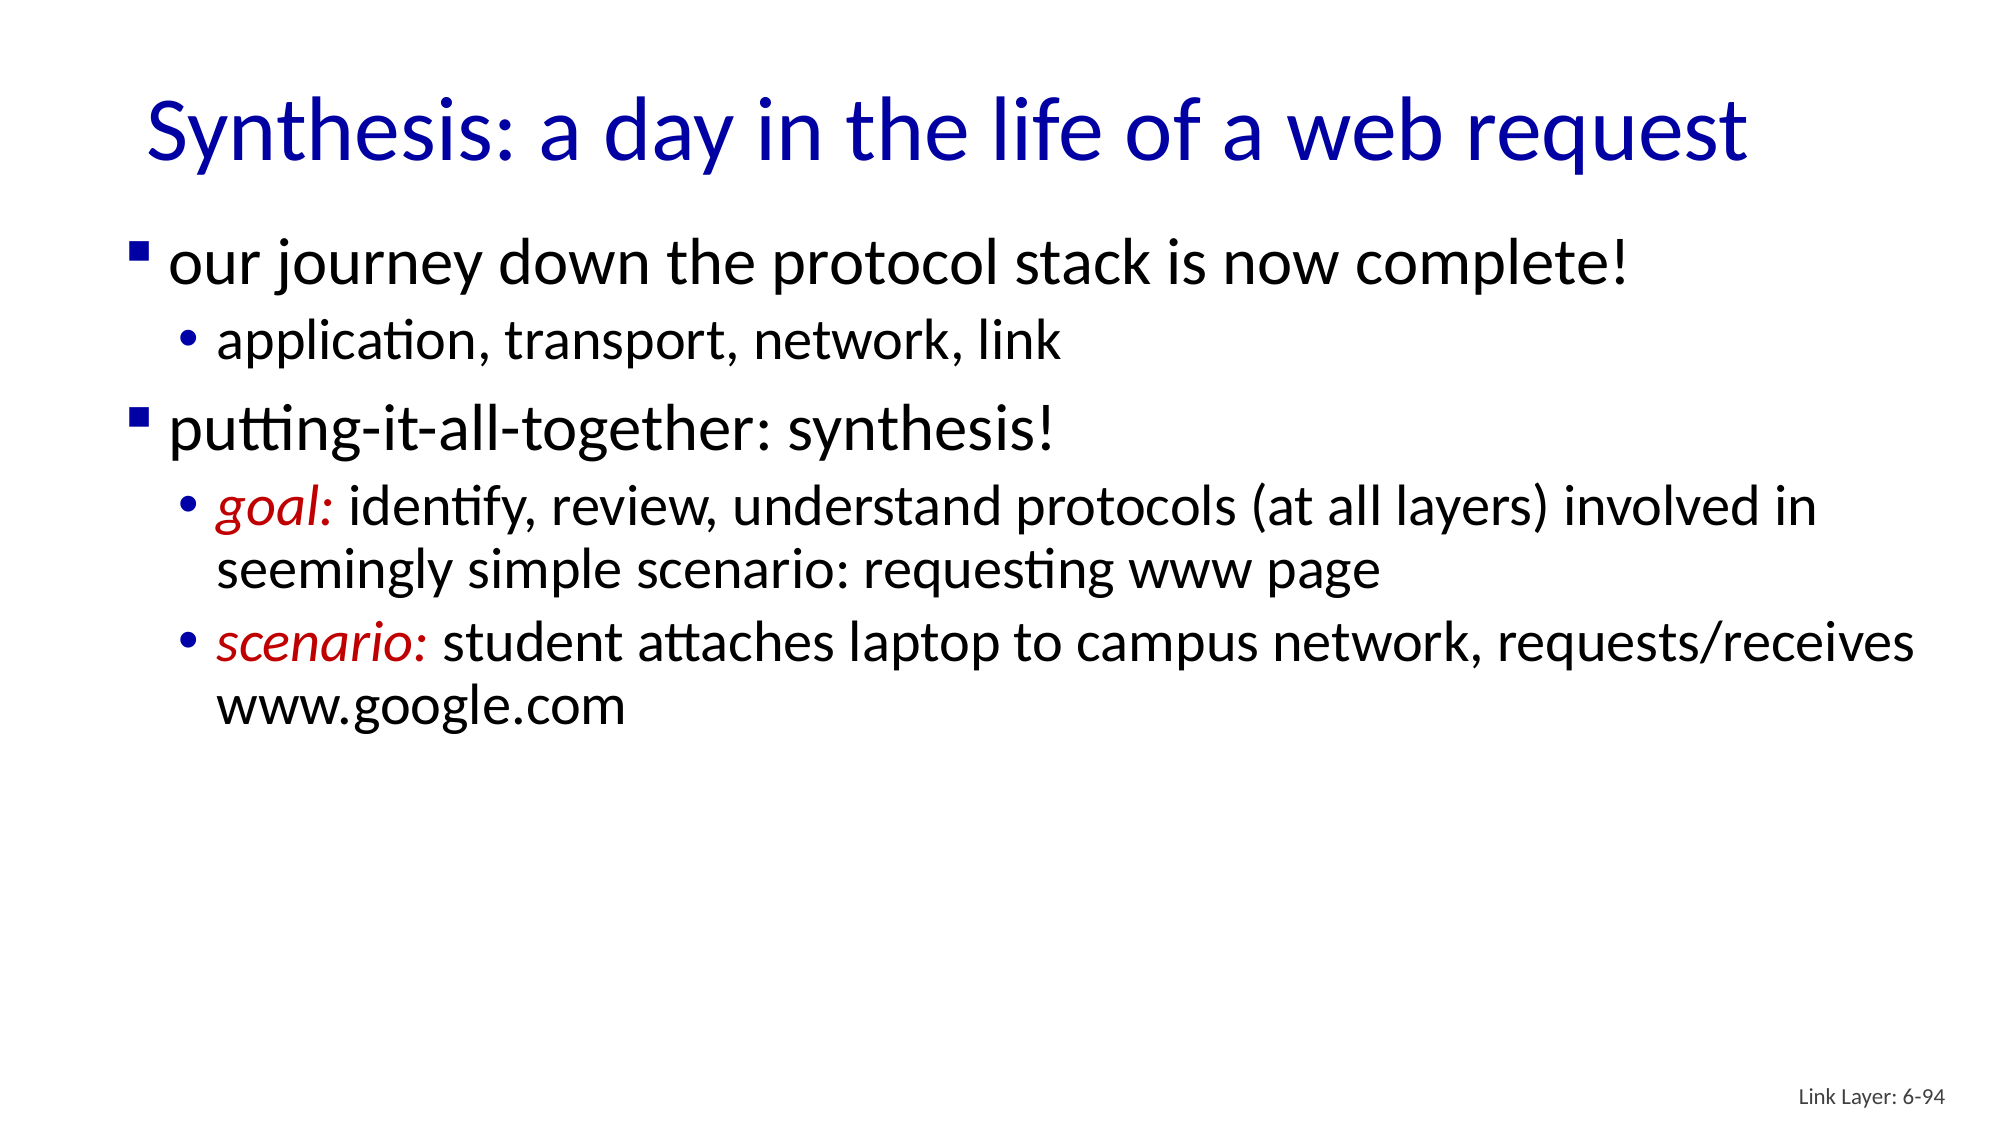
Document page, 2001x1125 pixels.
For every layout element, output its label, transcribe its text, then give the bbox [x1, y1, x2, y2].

text_box our journey down the protocol stack is now complete! application, transport, network, link putting-it-all-together: synthesis! goal: identify, review, understand protocols (at all layers) involved in seemingly simple scenario: requesting www page scenario: student attaches laptop to campus network, requests/receives www.google.com [87, 219, 1937, 982]
title Synthesis: a day in the life of a web request [131, 57, 1857, 205]
slide_number Link Layer: 6-94 [1510, 1065, 1961, 1125]
